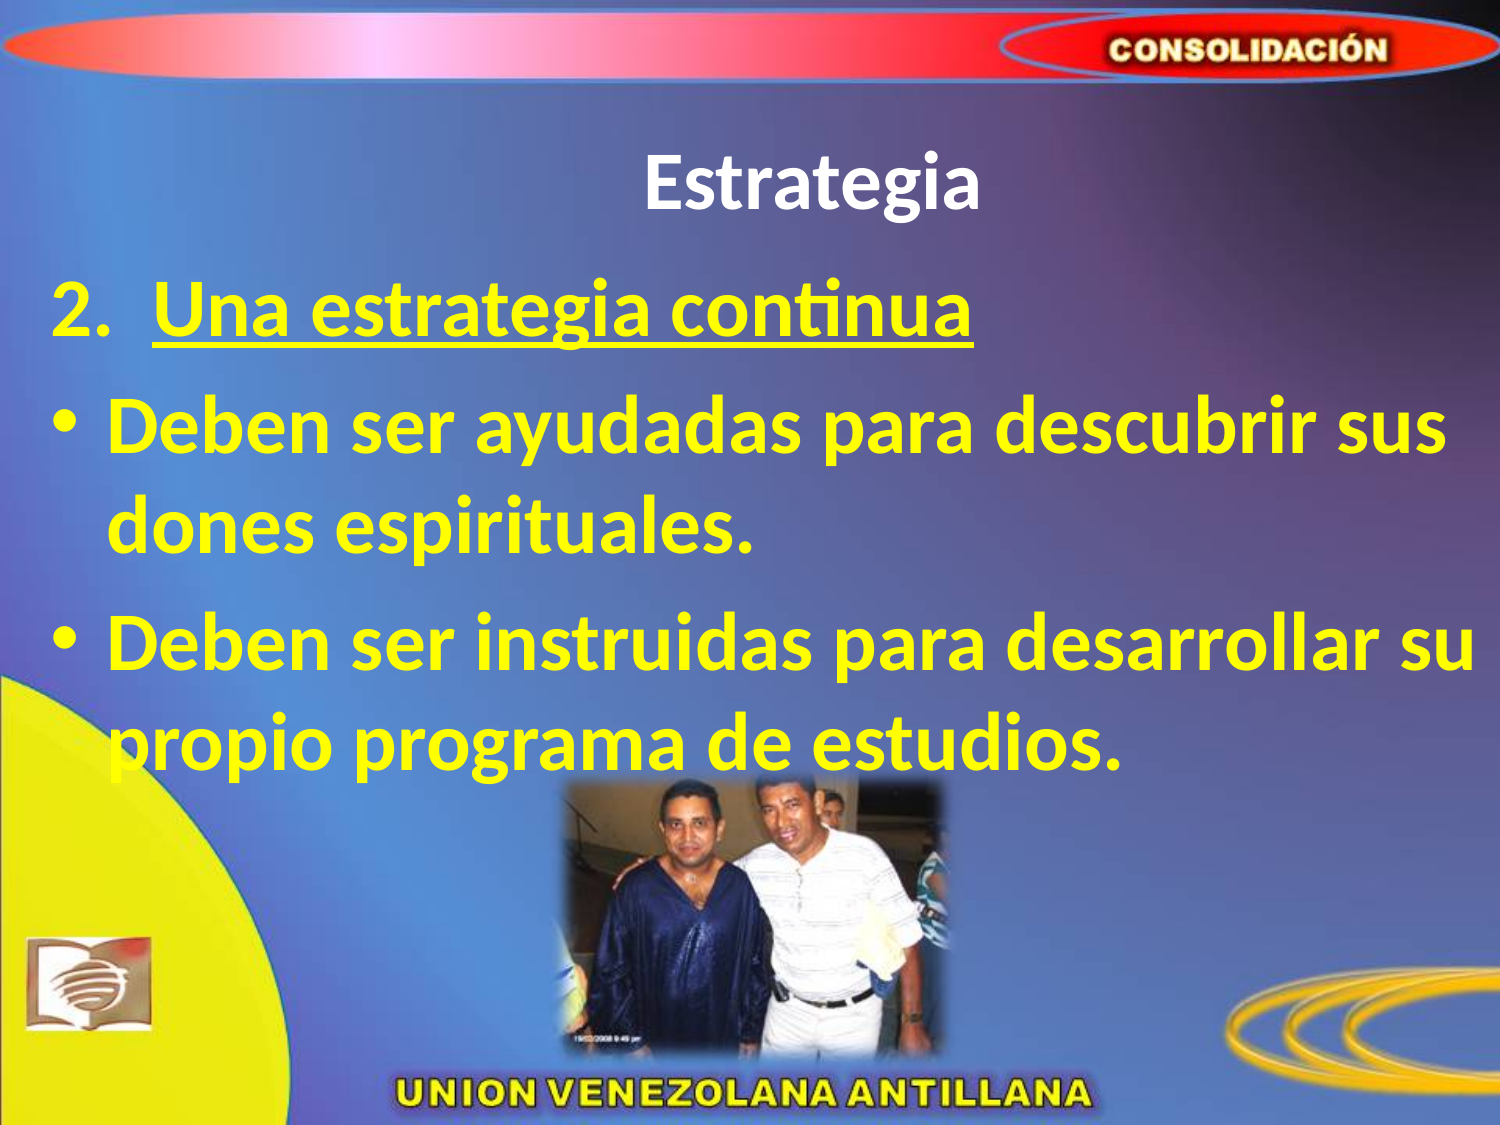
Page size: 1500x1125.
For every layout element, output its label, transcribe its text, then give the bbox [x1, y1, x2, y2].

picture [0, 0, 1500, 246]
picture [0, 270, 1500, 1125]
title Estrategia [0, 82, 1489, 270]
list 2. Una estrategia continua Deben ser ayudadas para descubrir sus dones espirituales. Deben ser instruidas para desarrollar su propio programa de estudios. [35, 246, 1500, 989]
